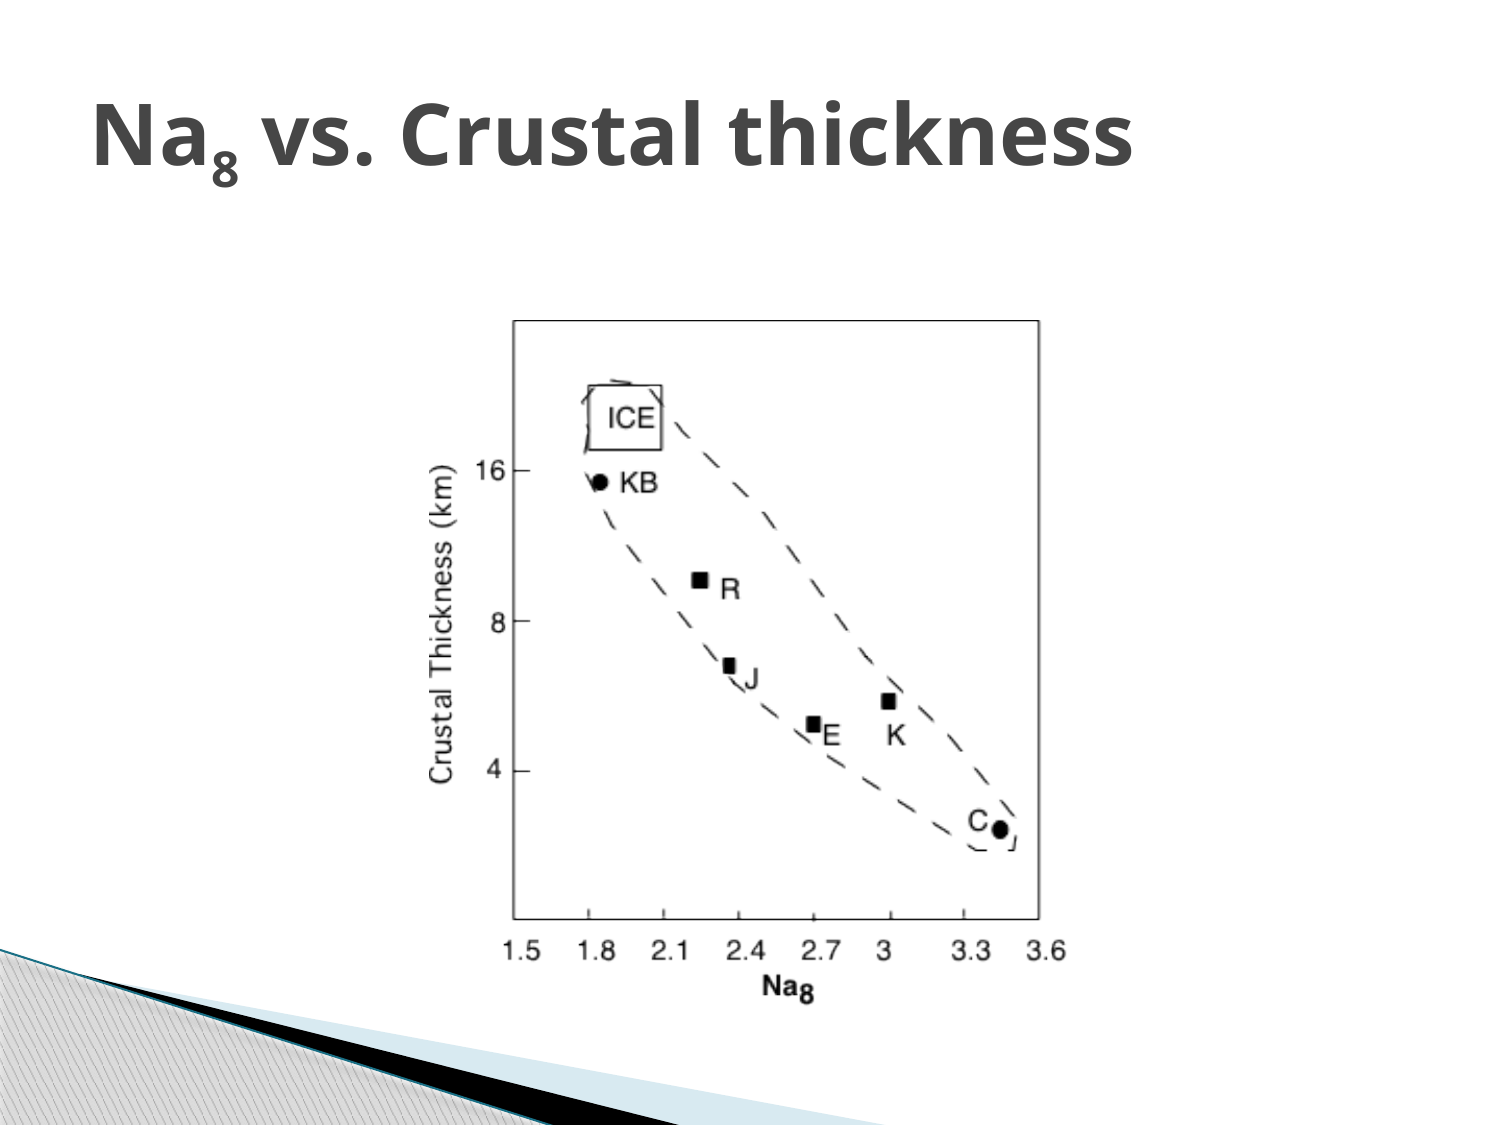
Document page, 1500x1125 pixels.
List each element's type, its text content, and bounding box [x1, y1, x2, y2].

title Na8 vs. Crustal thickness [75, 45, 1425, 233]
picture [428, 320, 1071, 1017]
